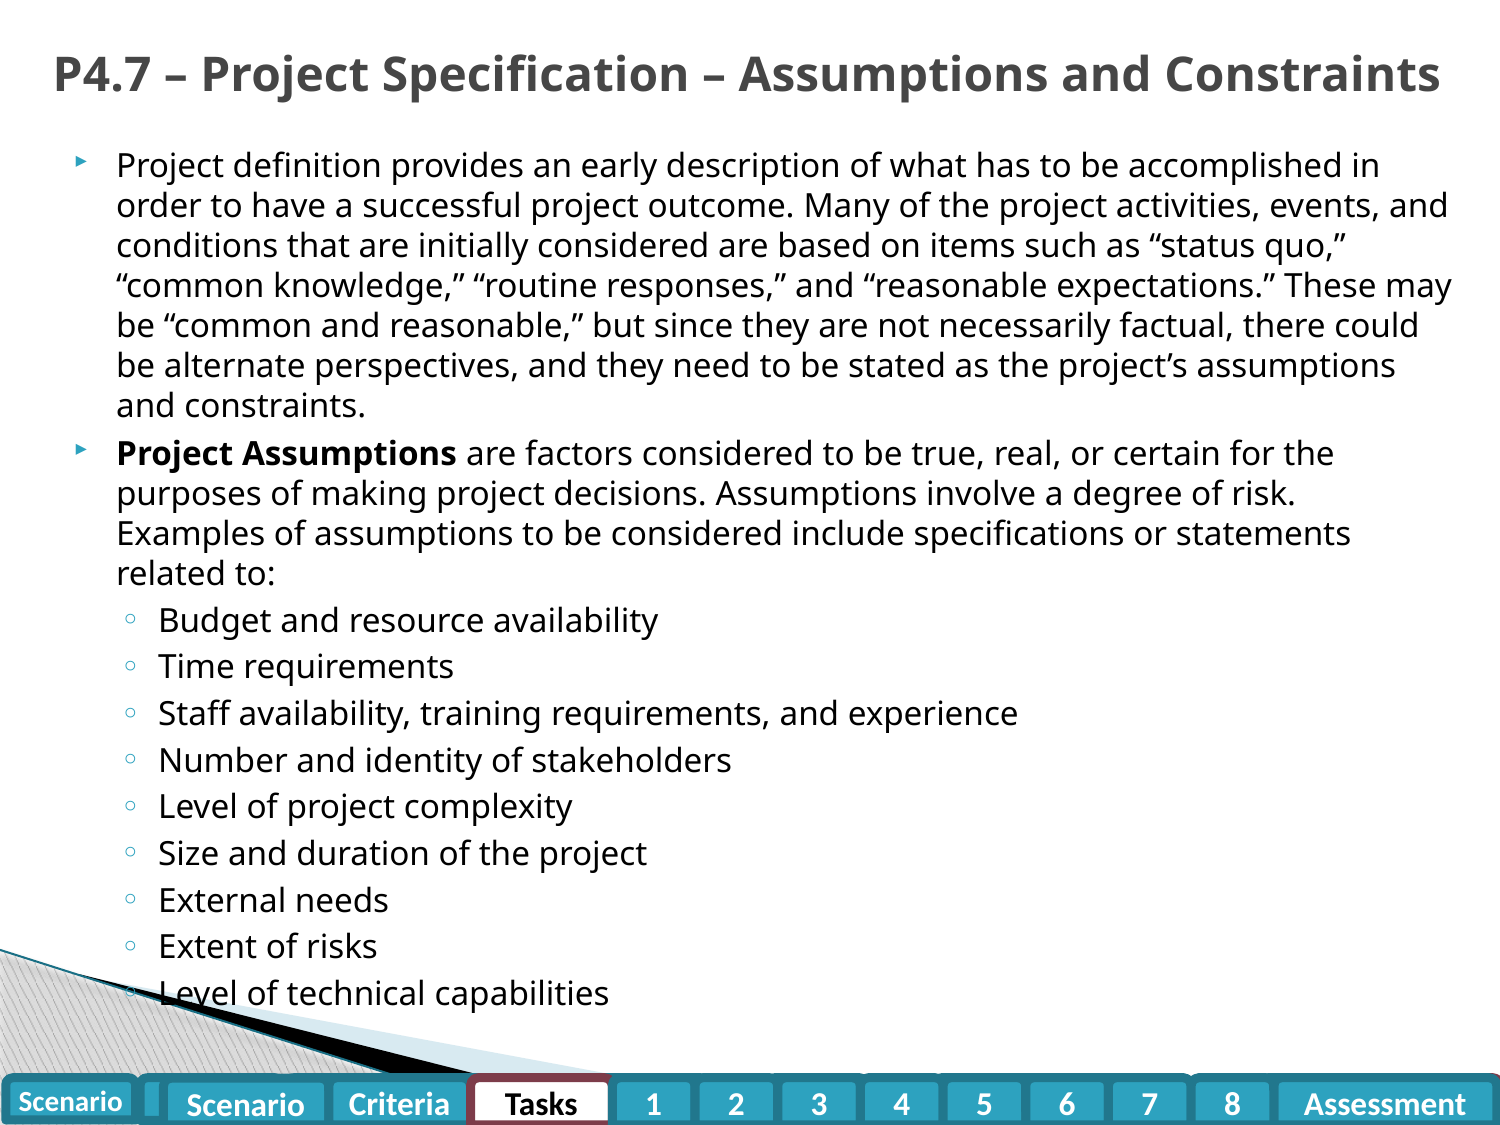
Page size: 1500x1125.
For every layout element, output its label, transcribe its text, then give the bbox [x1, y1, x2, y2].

text_box 6 [1021, 1073, 1108, 1125]
text_box Assessment [1274, 1073, 1500, 1125]
text_box 2 [690, 1073, 778, 1125]
text_box 5 [938, 1073, 1026, 1125]
text_box 3 [773, 1073, 860, 1125]
text_box 4 [855, 1073, 943, 1125]
list Project definition provides an early description of what has to be accomplished in order to have a successful project outcome. Many of the project activities, events, and conditions that are initially considered are based on items such as “status quo,” “common knowledge,” “routine responses,” and “reasonable expectations.” These may be “common and reasonable,” but since they are not necessarily factual, there could be alternate perspectives, and they need to be stated as the project’s assumptions and constraints. Project Assumptions are factors considered to be true, real, or certain for the purposes of making project decisions. Assumptions involve a degree of risk. Examples of assumptions to be considered include specifications or statements related to: Budget and resource availability Time requirements Staff availability, training requirements, and experience Number and identity of stakeholders Level of project complexity Size and duration of the project External needs Extent of risks Level of technical capabilities [41, 137, 1471, 1035]
text_box Tasks [466, 1073, 612, 1125]
text_box Criteria [324, 1073, 470, 1125]
text_box Scenario [158, 1073, 328, 1125]
title P4.7 – Project Specification – Assumptions and Constraints [37, 19, 1471, 126]
text_box 1 [607, 1073, 695, 1125]
text_box 8 [1186, 1073, 1279, 1125]
text_box 7 [1103, 1073, 1191, 1125]
